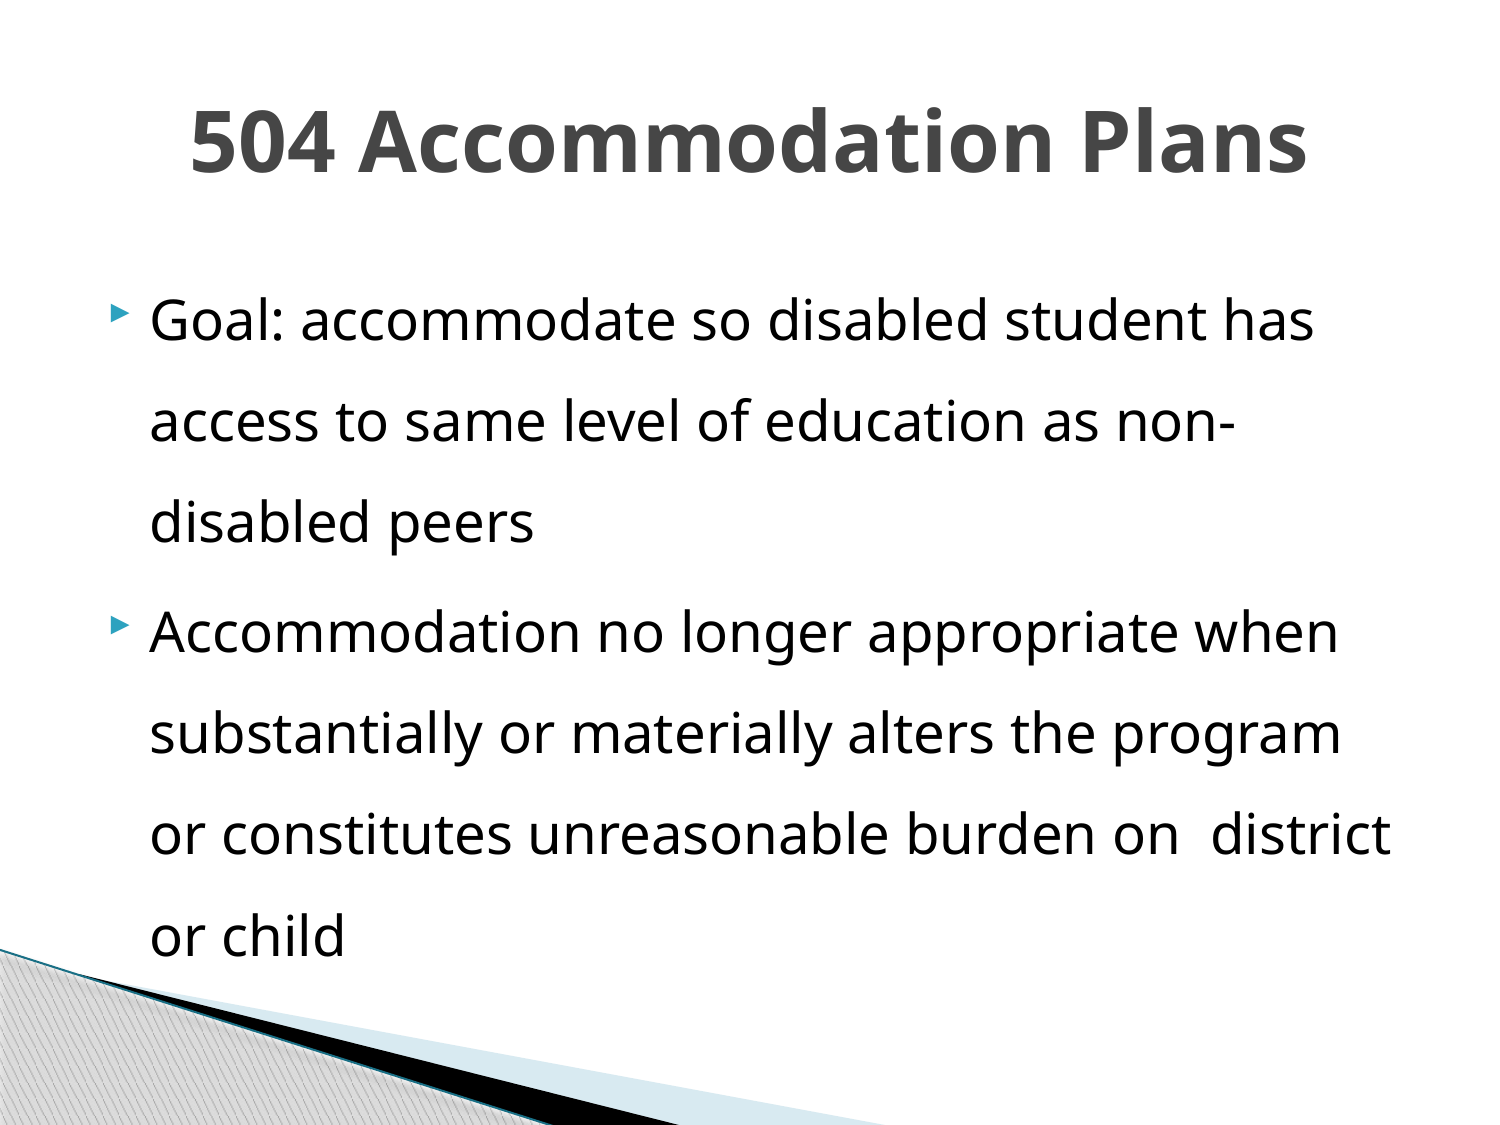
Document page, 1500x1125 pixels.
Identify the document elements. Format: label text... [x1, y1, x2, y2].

title 504 Accommodation Plans [75, 45, 1425, 233]
list Goal: accommodate so disabled student has access to same level of education as non-disabled peers Accommodation no longer appropriate when substantially or materially alters the program or constitutes unreasonable burden on district or child [75, 243, 1425, 986]
